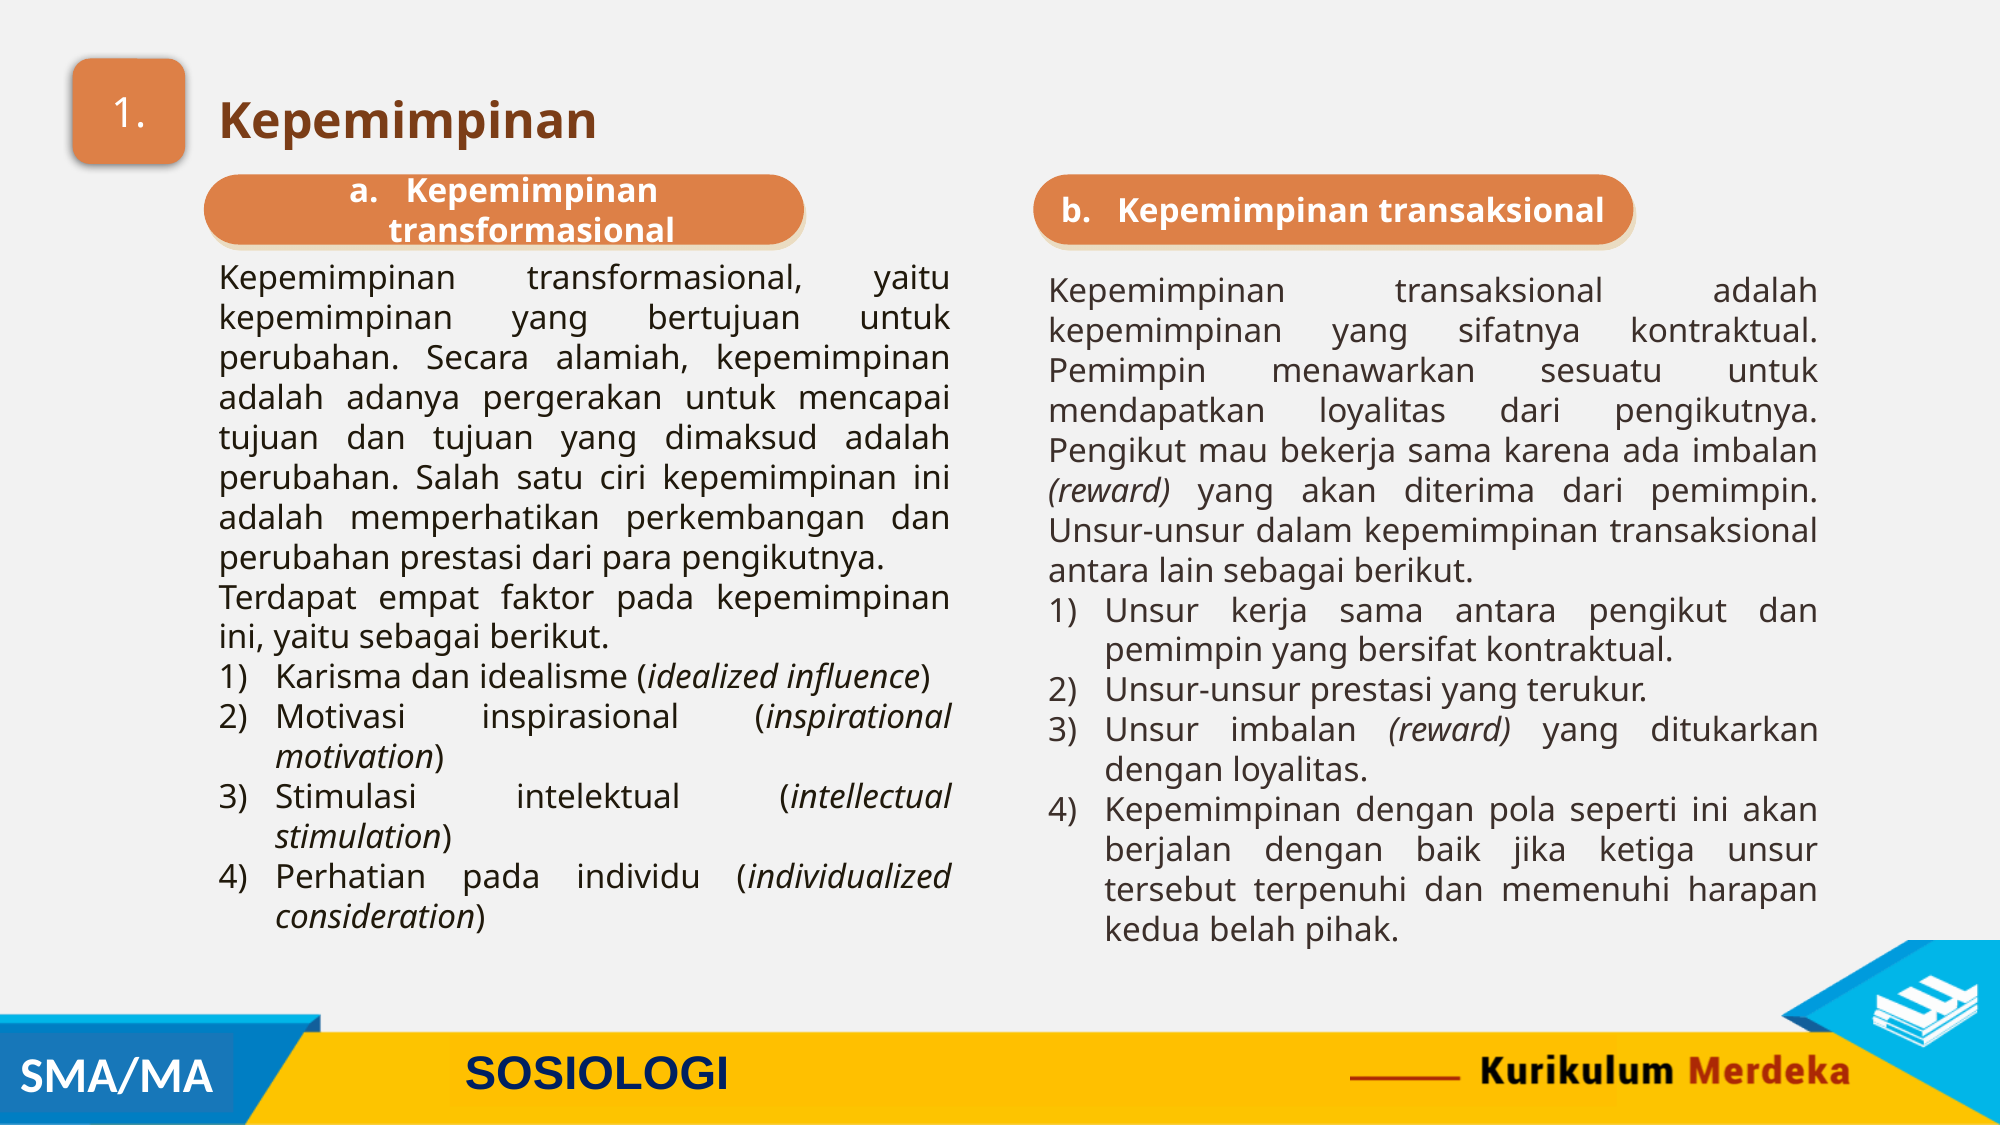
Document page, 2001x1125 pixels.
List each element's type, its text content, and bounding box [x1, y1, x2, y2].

text_box Kepemimpinan [203, 80, 971, 156]
text_box Kepemimpinan transformasional [203, 174, 804, 245]
text_box 1. [72, 58, 186, 164]
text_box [0, 940, 2000, 1125]
text_box Kepemimpinan transaksional adalah kepemimpinan yang sifatnya kontraktual. Pemimpin menawarkan sesuatu untuk mendapatkan loyalitas dari pengikutnya. Pengikut mau bekerja sama karena ada imbalan (reward) yang akan diterima dari pemimpin. Unsur-unsur dalam kepemimpinan transaksional antara lain sebagai berikut. Unsur kerja sama antara pengikut dan pemimpin yang bersifat kontraktual. Unsur-unsur prestasi yang terukur. Unsur imbalan (reward) yang ditukarkan dengan loyalitas. Kepemimpinan dengan pola seperti ini akan berjalan dengan baik jika ketiga unsur tersebut terpenuhi dan memenuhi harapan kedua belah pihak. [1033, 261, 1835, 940]
text_box Kepemimpinan transformasional, yaitu kepemimpinan yang bertujuan untuk perubahan. Secara alamiah, kepemimpinan adalah adanya pergerakan untuk mencapai tujuan dan tujuan yang dimaksud adalah perubahan. Salah satu ciri kepemimpinan ini adalah memperhatikan perkembangan dan perubahan prestasi dari para pengikutnya. Terdapat empat faktor pada kepemimpinan ini, yaitu sebagai berikut. Karisma dan idealisme (idealized influence) Motivasi inspirasional (inspirational motivation) Stimulasi intelektual (intellectual stimulation) Perhatian pada individu (individualized consideration) [203, 260, 968, 940]
text_box Kepemimpinan transaksional [1033, 174, 1634, 245]
